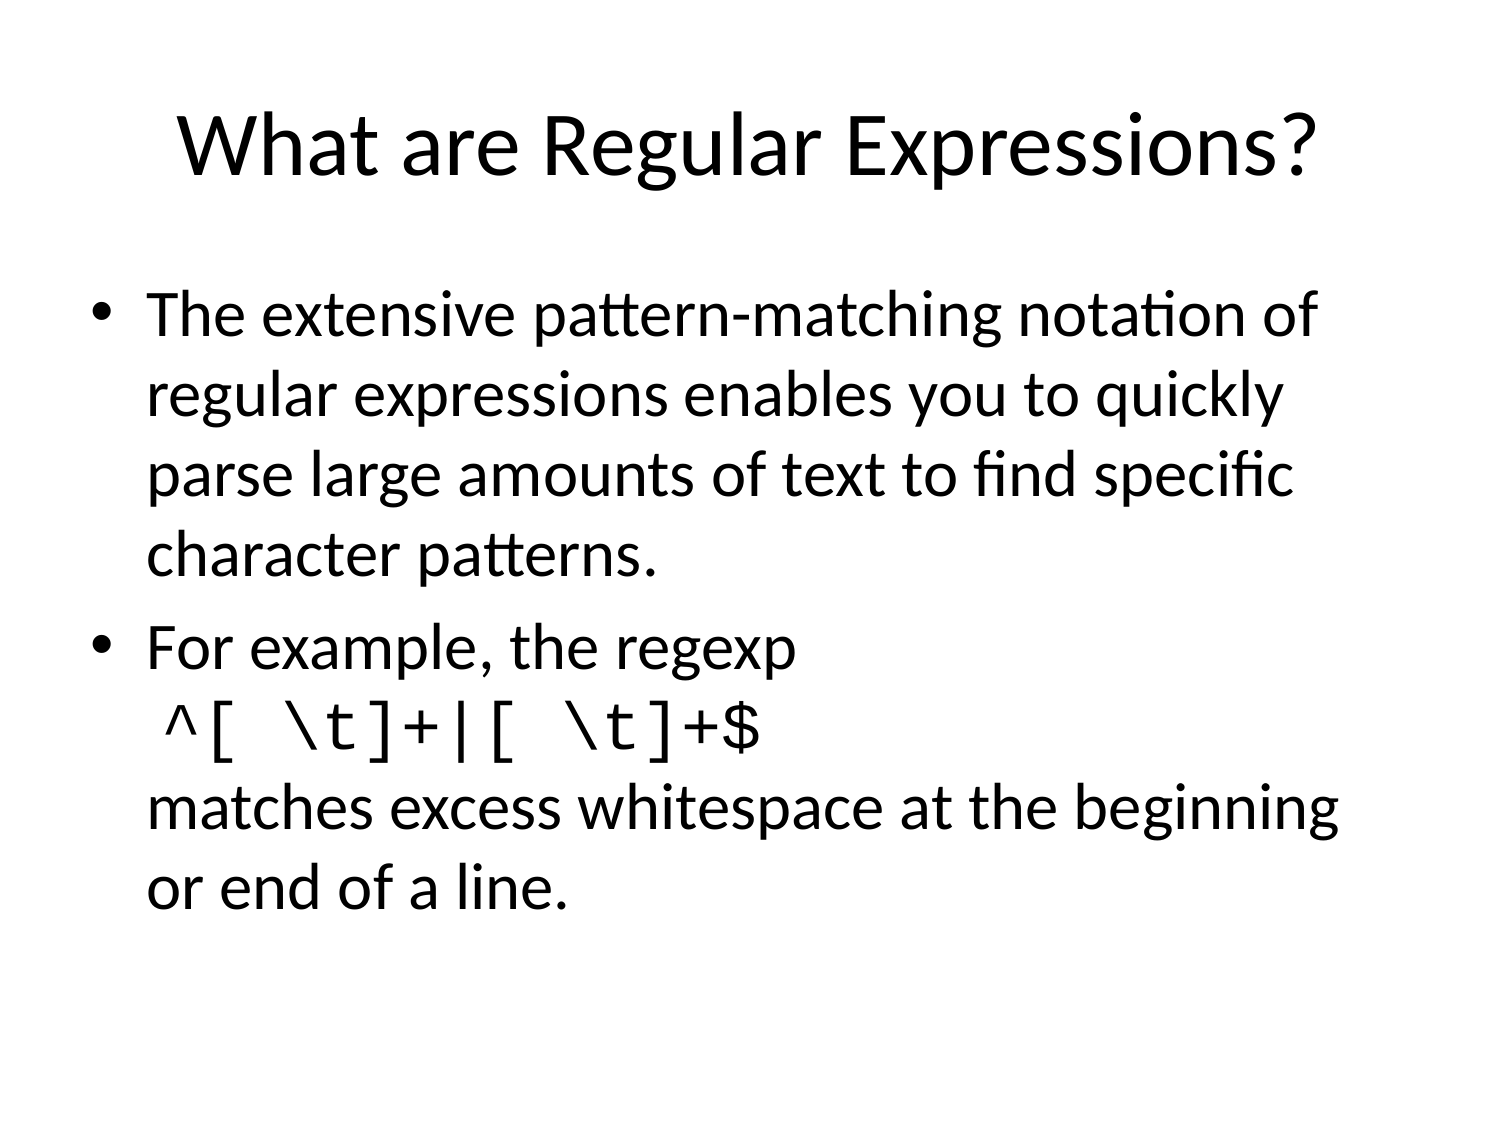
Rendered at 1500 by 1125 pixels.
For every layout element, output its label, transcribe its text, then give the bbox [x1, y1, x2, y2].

title What are Regular Expressions? [75, 45, 1425, 233]
list The extensive pattern-matching notation of regular expressions enables you to quickly parse large amounts of text to find specific character patterns. For example, the regexp ^[ \t]+|[ \t]+$ matches excess whitespace at the beginning or end of a line. [75, 262, 1425, 1005]
